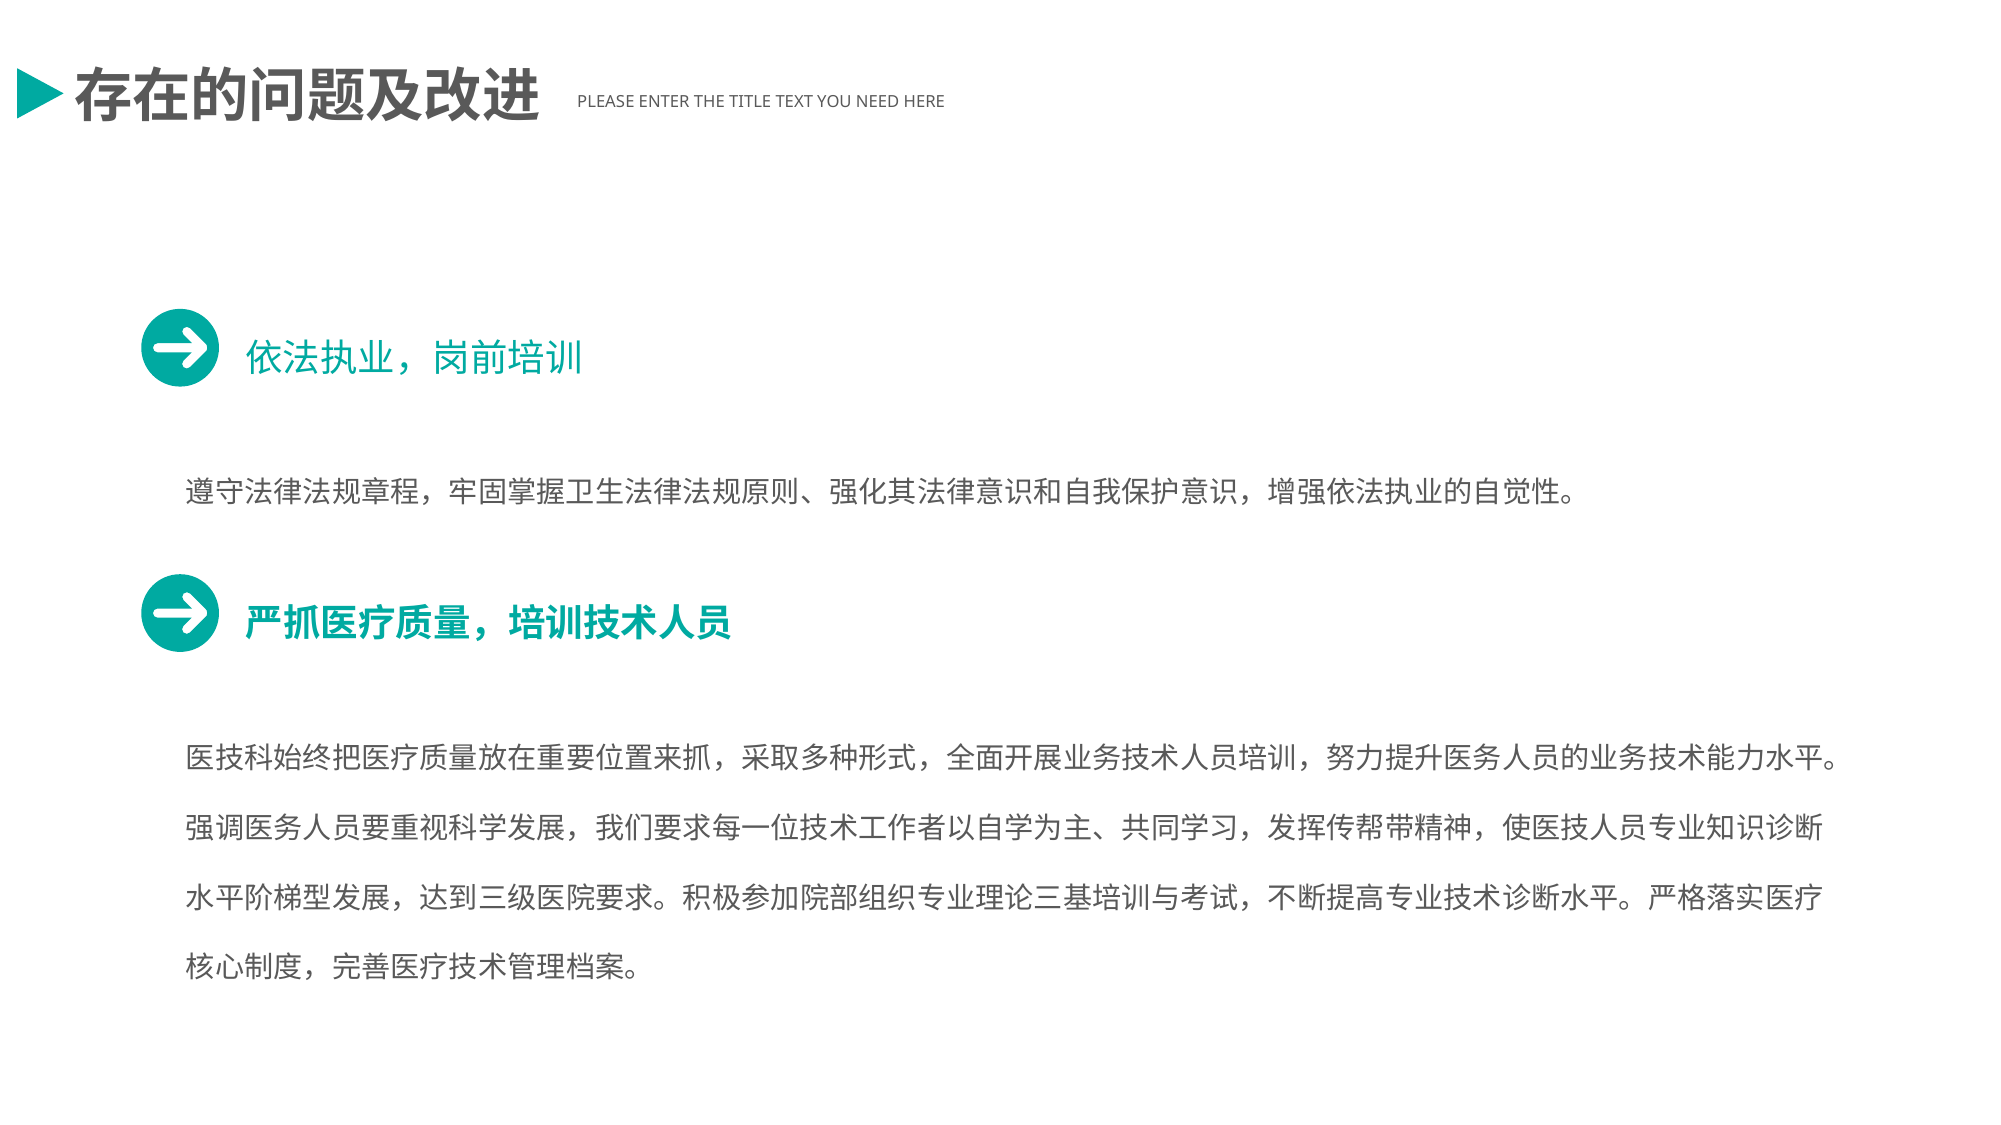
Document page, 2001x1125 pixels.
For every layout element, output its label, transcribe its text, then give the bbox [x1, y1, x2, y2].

text_box [16, 66, 66, 121]
text_box 存在的问题及改进 [74, 58, 1046, 129]
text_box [170, 326, 1866, 507]
text_box [140, 307, 214, 387]
text_box PLEASE ENTER THE TITLE TEXT YOU NEED HERE [562, 83, 1106, 119]
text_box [170, 591, 1866, 995]
text_box [140, 573, 214, 652]
